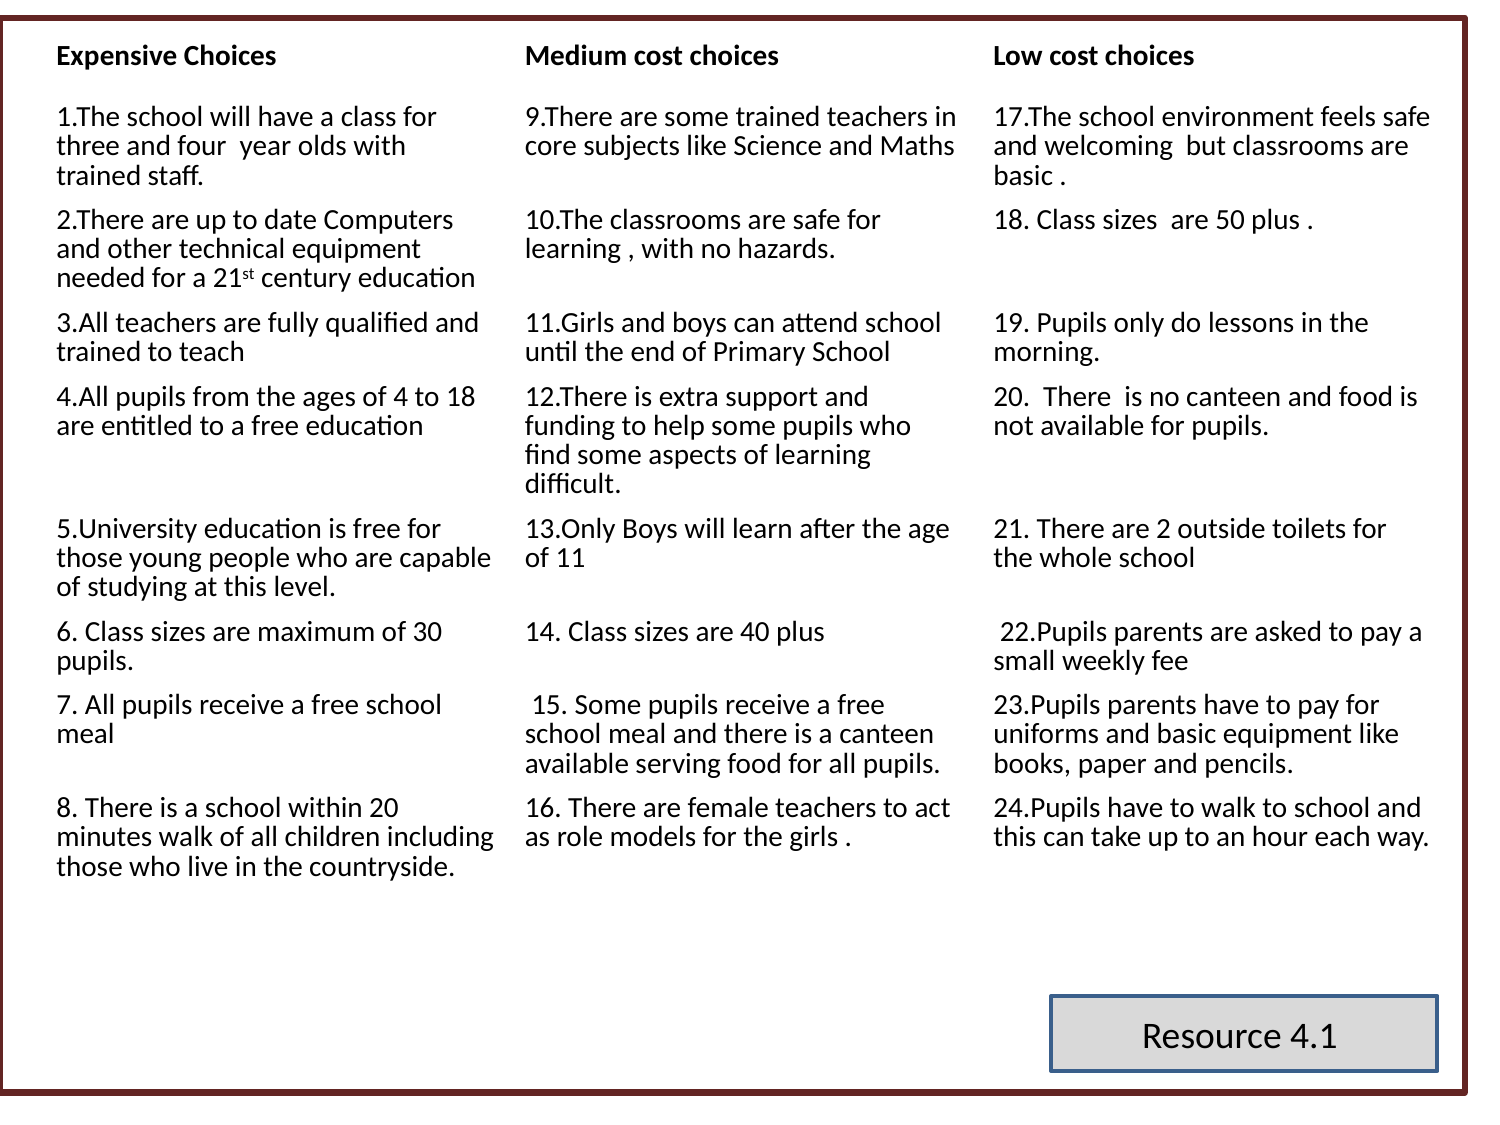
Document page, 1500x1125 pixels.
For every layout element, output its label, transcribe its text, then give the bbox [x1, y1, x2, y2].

table_cell 6. Class sizes are maximum of 30 pupils. [42, 612, 509, 684]
table_cell 8. There is a school within 20 minutes walk of all children including those who live in the countryside. [42, 789, 509, 890]
table_cell 22.Pupils parents are asked to pay a small weekly fee [979, 612, 1446, 684]
table_cell 24.Pupils have to walk to school and this can take up to an hour each way. [979, 789, 1446, 890]
table_cell 15. Some pupils receive a free school meal and there is a canteen available serving food for all pupils. [511, 686, 977, 787]
table_cell 20. There is no canteen and food is not available for pupils. [979, 377, 1446, 508]
table_cell 16. There are female teachers to act as role models for the girls . [511, 789, 977, 890]
table_header Medium cost choices [511, 37, 977, 96]
table_cell 18. Class sizes are 50 plus . [979, 201, 1446, 302]
table_cell 12.There is extra support and funding to help some pupils who find some aspects of learning difficult. [511, 377, 977, 508]
table_cell 13.Only Boys will learn after the age of 11 [511, 510, 977, 611]
table_cell 21. There are 2 outside toilets for the whole school [979, 510, 1446, 611]
table_cell 9.There are some trained teachers in core subjects like Science and Maths [511, 98, 977, 199]
table_cell 11.Girls and boys can attend school until the end of Primary School [511, 304, 977, 376]
text_box Resource 4.1 [1049, 994, 1439, 1073]
table_cell 19. Pupils only do lessons in the morning. [979, 304, 1446, 376]
table_header Expensive Choices [42, 37, 509, 96]
table_cell 10.The classrooms are safe for learning , with no hazards. [511, 201, 977, 302]
table_cell 5.University education is free for those young people who are capable of studying at this level. [42, 510, 509, 611]
text_box [0, 16, 1467, 1095]
table_cell 17.The school environment feels safe and welcoming but classrooms are basic . [979, 98, 1446, 199]
table_cell 23.Pupils parents have to pay for uniforms and basic equipment like books, paper and pencils. [979, 686, 1446, 787]
table_cell 2.There are up to date Computers and other technical equipment needed for a 21st century education [42, 201, 509, 302]
table_header Low cost choices [979, 37, 1446, 96]
table_cell 4.All pupils from the ages of 4 to 18 are entitled to a free education [42, 377, 509, 508]
table_cell 14. Class sizes are 40 plus [511, 612, 977, 684]
table_cell 7. All pupils receive a free school meal [42, 686, 509, 787]
table_cell 3.All teachers are fully qualified and trained to teach [42, 304, 509, 376]
table_cell 1.The school will have a class for three and four year olds with trained staff. [42, 98, 509, 199]
